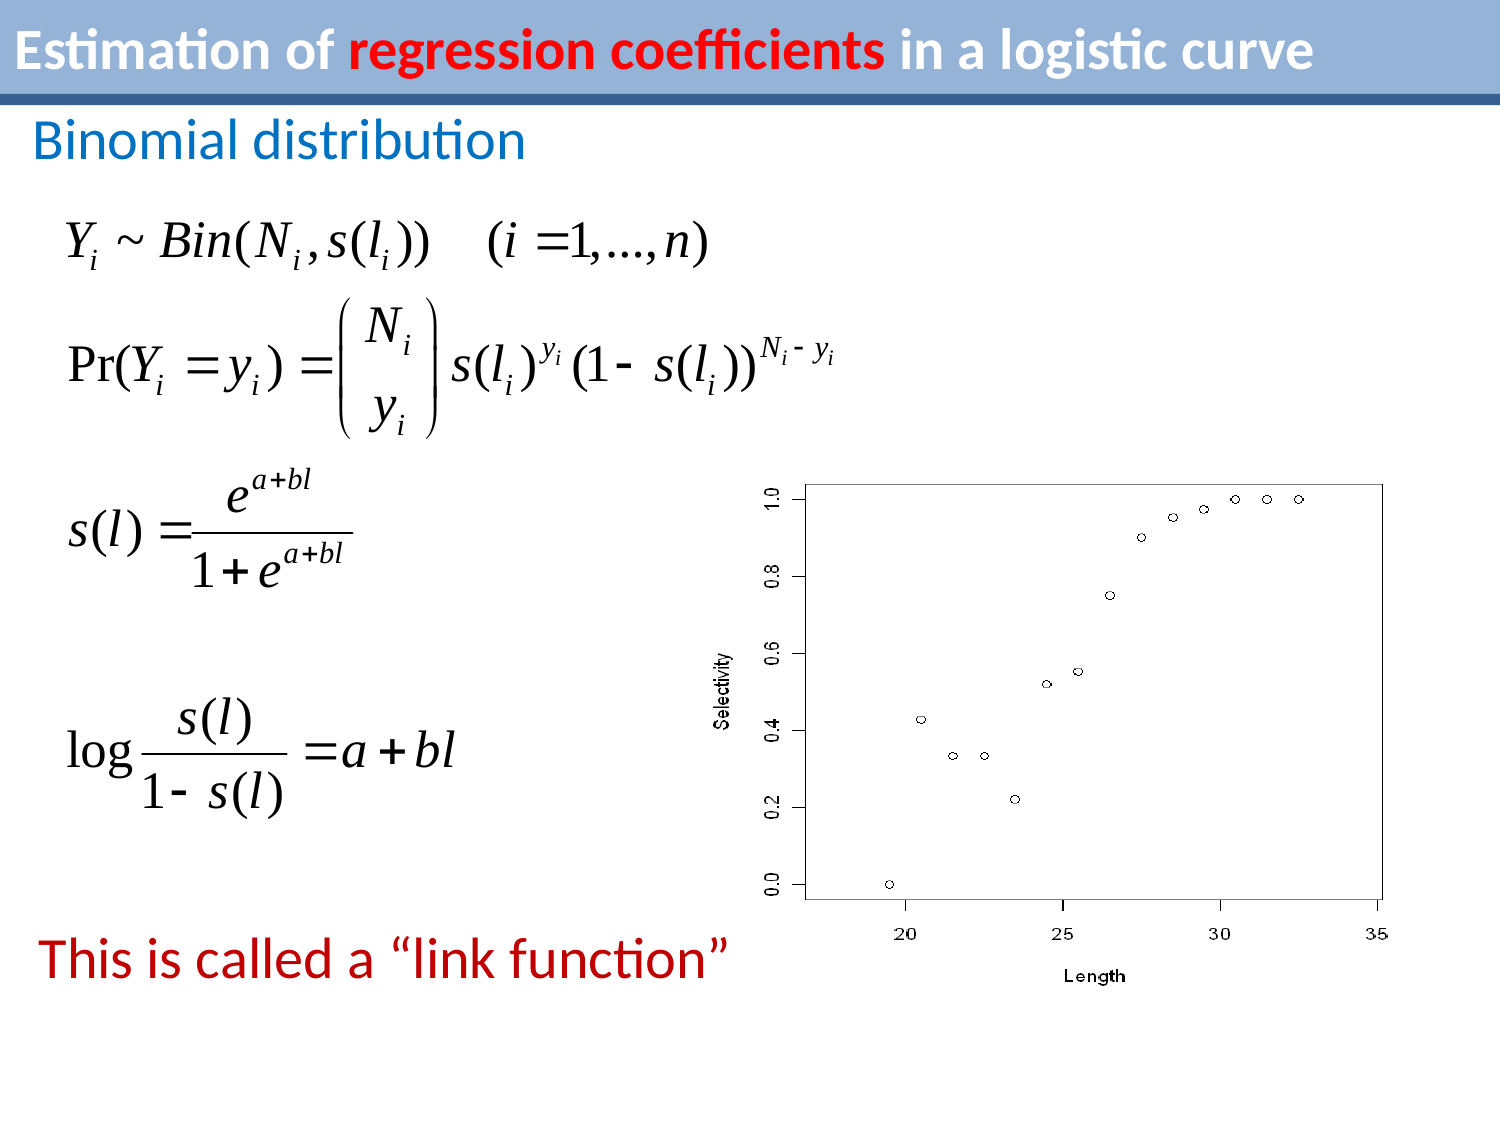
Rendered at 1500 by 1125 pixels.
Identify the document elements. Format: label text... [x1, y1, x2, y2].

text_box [17, 101, 1436, 833]
picture [702, 398, 1436, 1006]
text_box This is called a “link function” [23, 912, 697, 998]
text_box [0, 0, 1500, 106]
